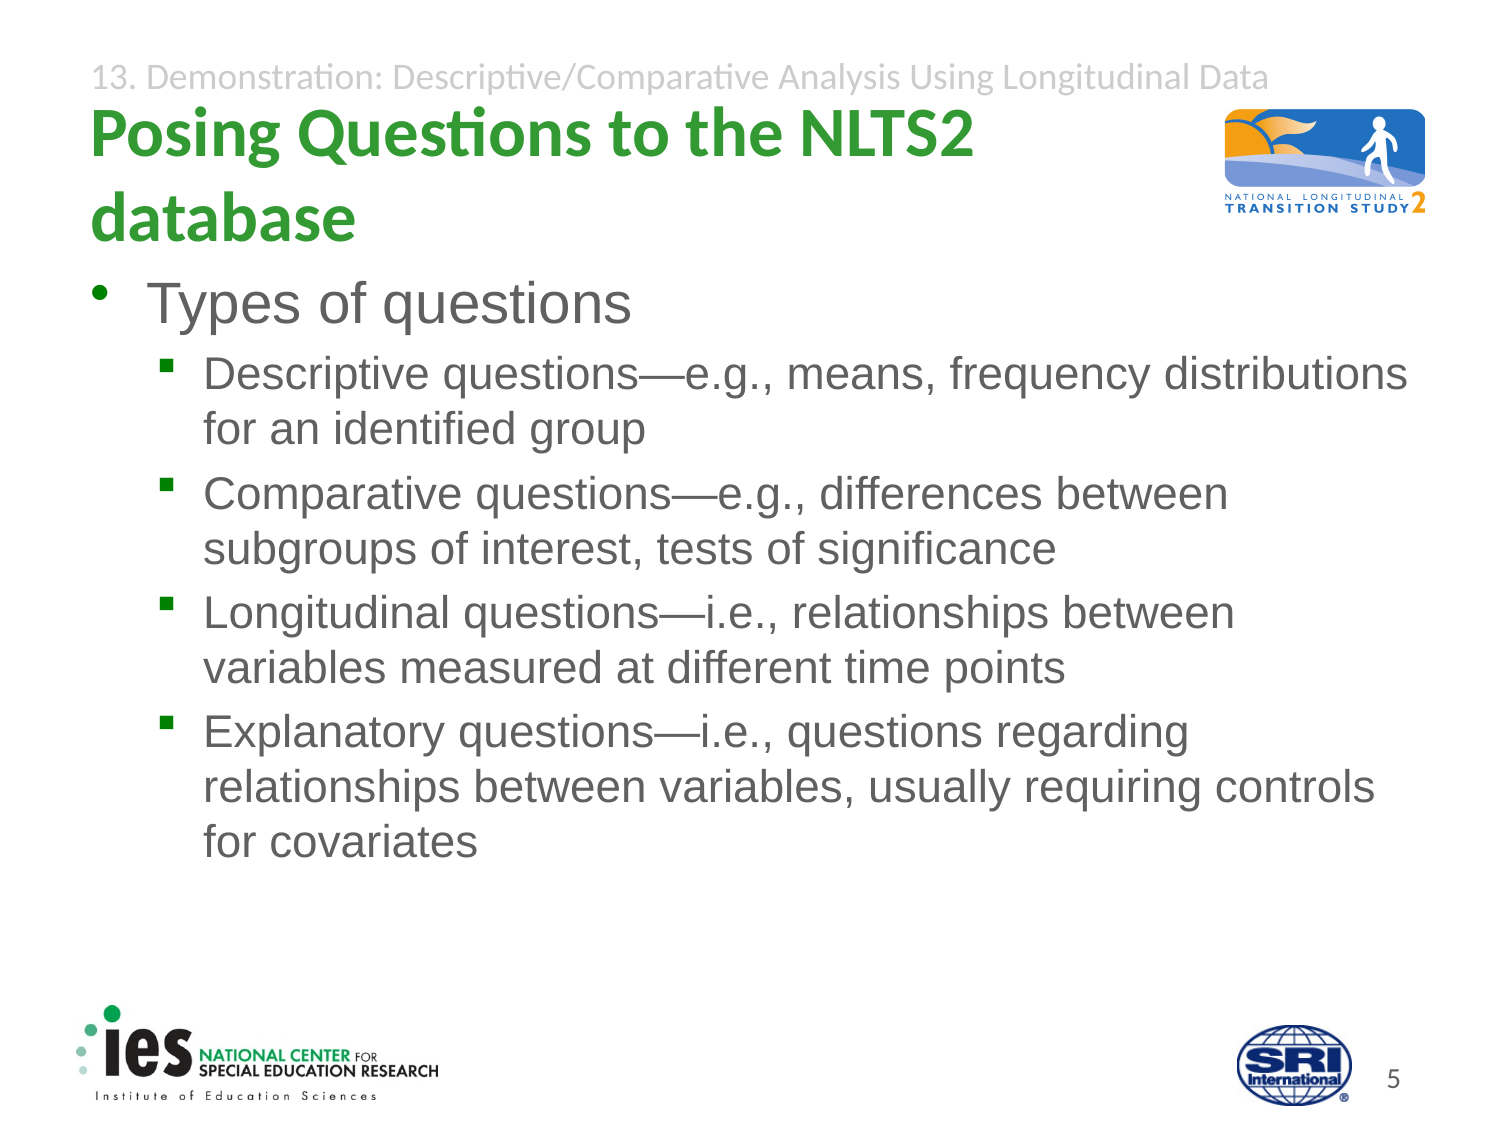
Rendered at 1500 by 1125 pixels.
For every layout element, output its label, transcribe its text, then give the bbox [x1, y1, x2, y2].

picture [1237, 1025, 1352, 1106]
slide_number 4 [1312, 1051, 1417, 1125]
list Types of questions Descriptive questions—e.g., means, frequency distributions for an identified group Comparative questions—e.g., differences between subgroups of interest, tests of significance Longitudinal questions—i.e., relationships between variables measured at different time points Explanatory questions—i.e., questions regarding relationships between variables, usually requiring controls for covariates [74, 257, 1426, 1001]
picture [76, 1005, 438, 1100]
title Posing Questions to the NLTS2 database [74, 103, 1426, 238]
